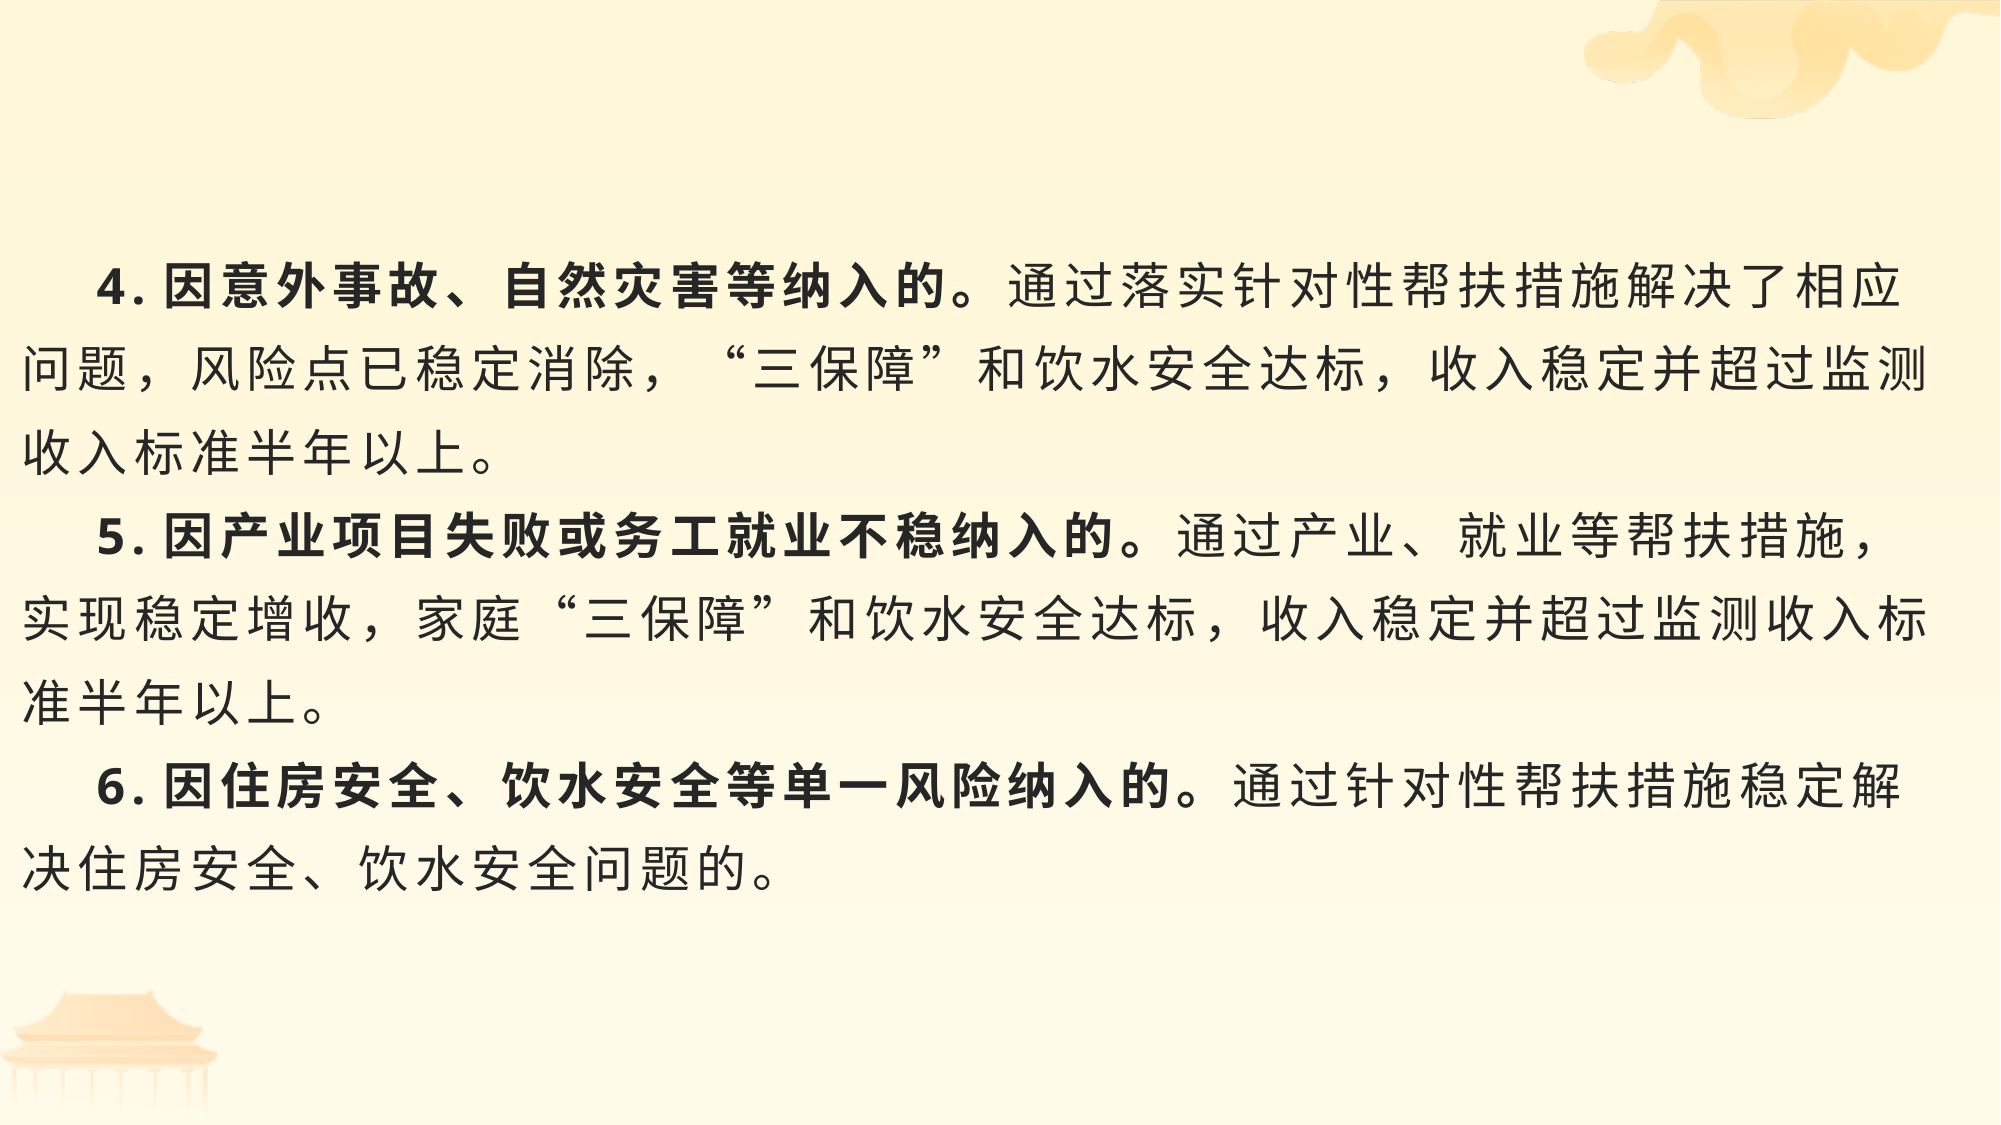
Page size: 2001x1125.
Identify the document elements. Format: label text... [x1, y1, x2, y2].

text_box 4.因意外事故、自然灾害等纳入的。通过落实针对性帮扶措施解决了相应问题，风险点已稳定消除，“三保障”和饮水安全达标，收入稳定并超过监测收入标准半年以上。 5.因产业项目失败或务工就业不稳纳入的。通过产业、就业等帮扶措施，实现稳定增收，家庭“三保障”和饮水安全达标，收入稳定并超过监测收入标准半年以上。 6.因住房安全、饮水安全等单一风险纳入的。通过针对性帮扶措施稳定解决住房安全、饮水安全问题的。 [6, 100, 1957, 1029]
picture [0, 0, 2000, 1125]
